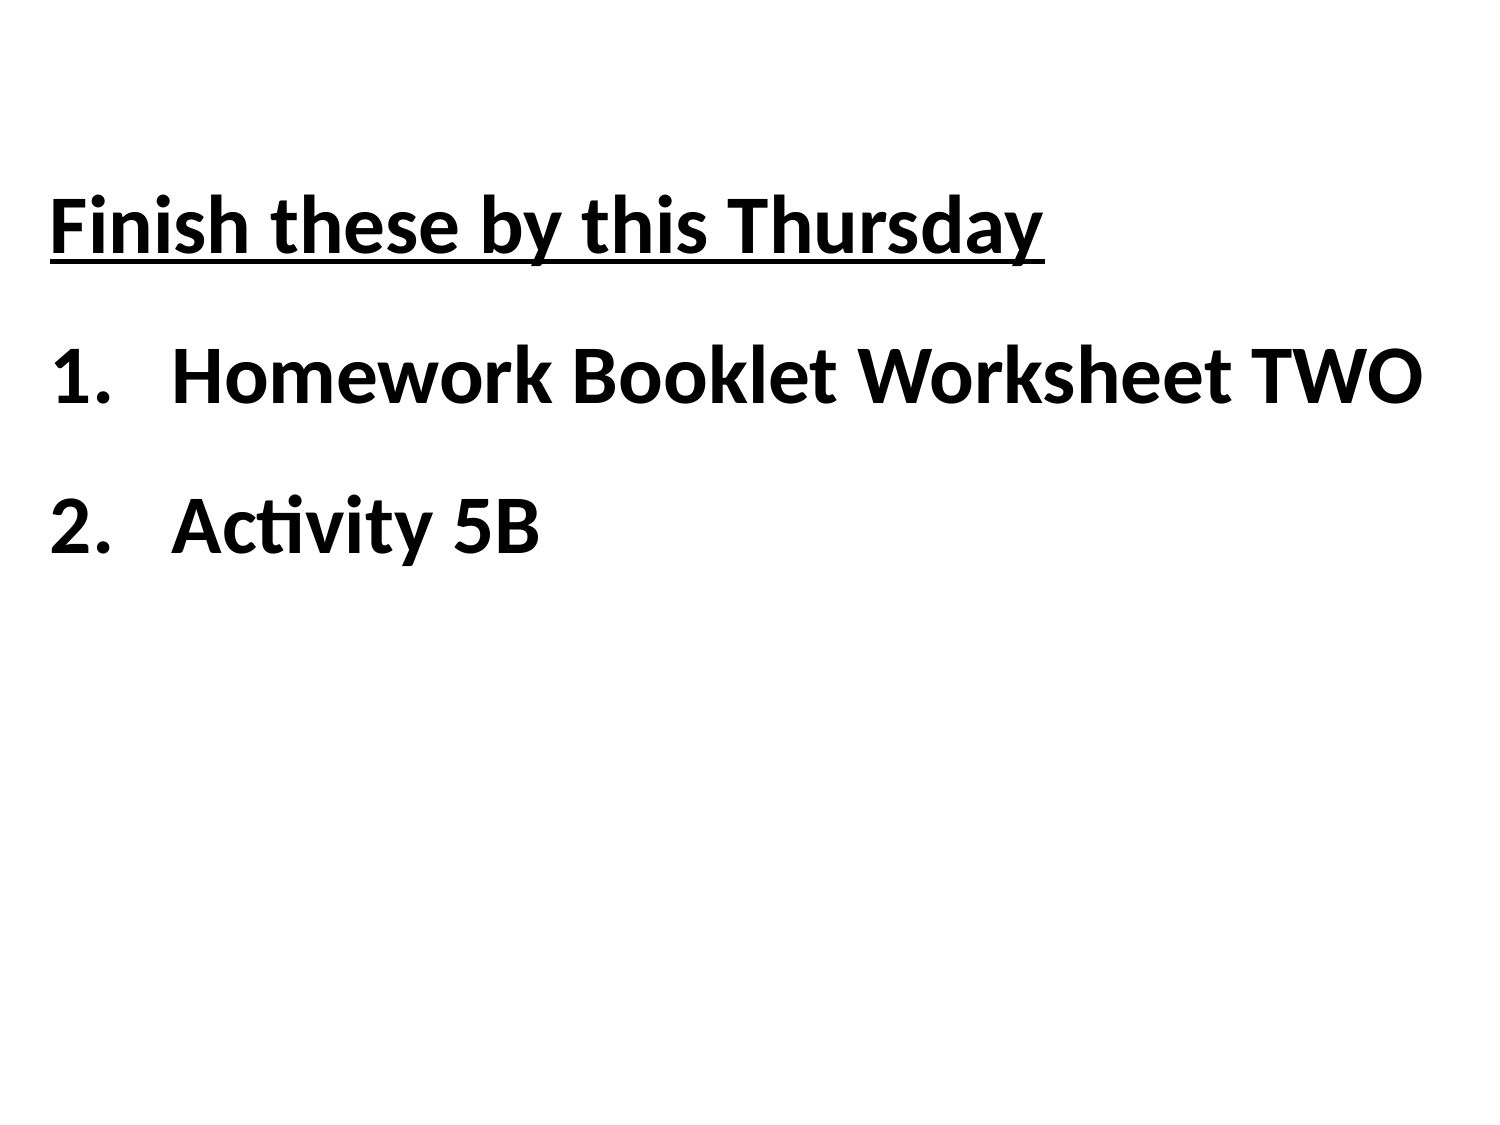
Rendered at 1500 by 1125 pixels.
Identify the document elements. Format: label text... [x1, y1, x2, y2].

text_box Finish these by this Thursday Homework Booklet Worksheet TWO Activity 5B [35, 112, 1477, 578]
